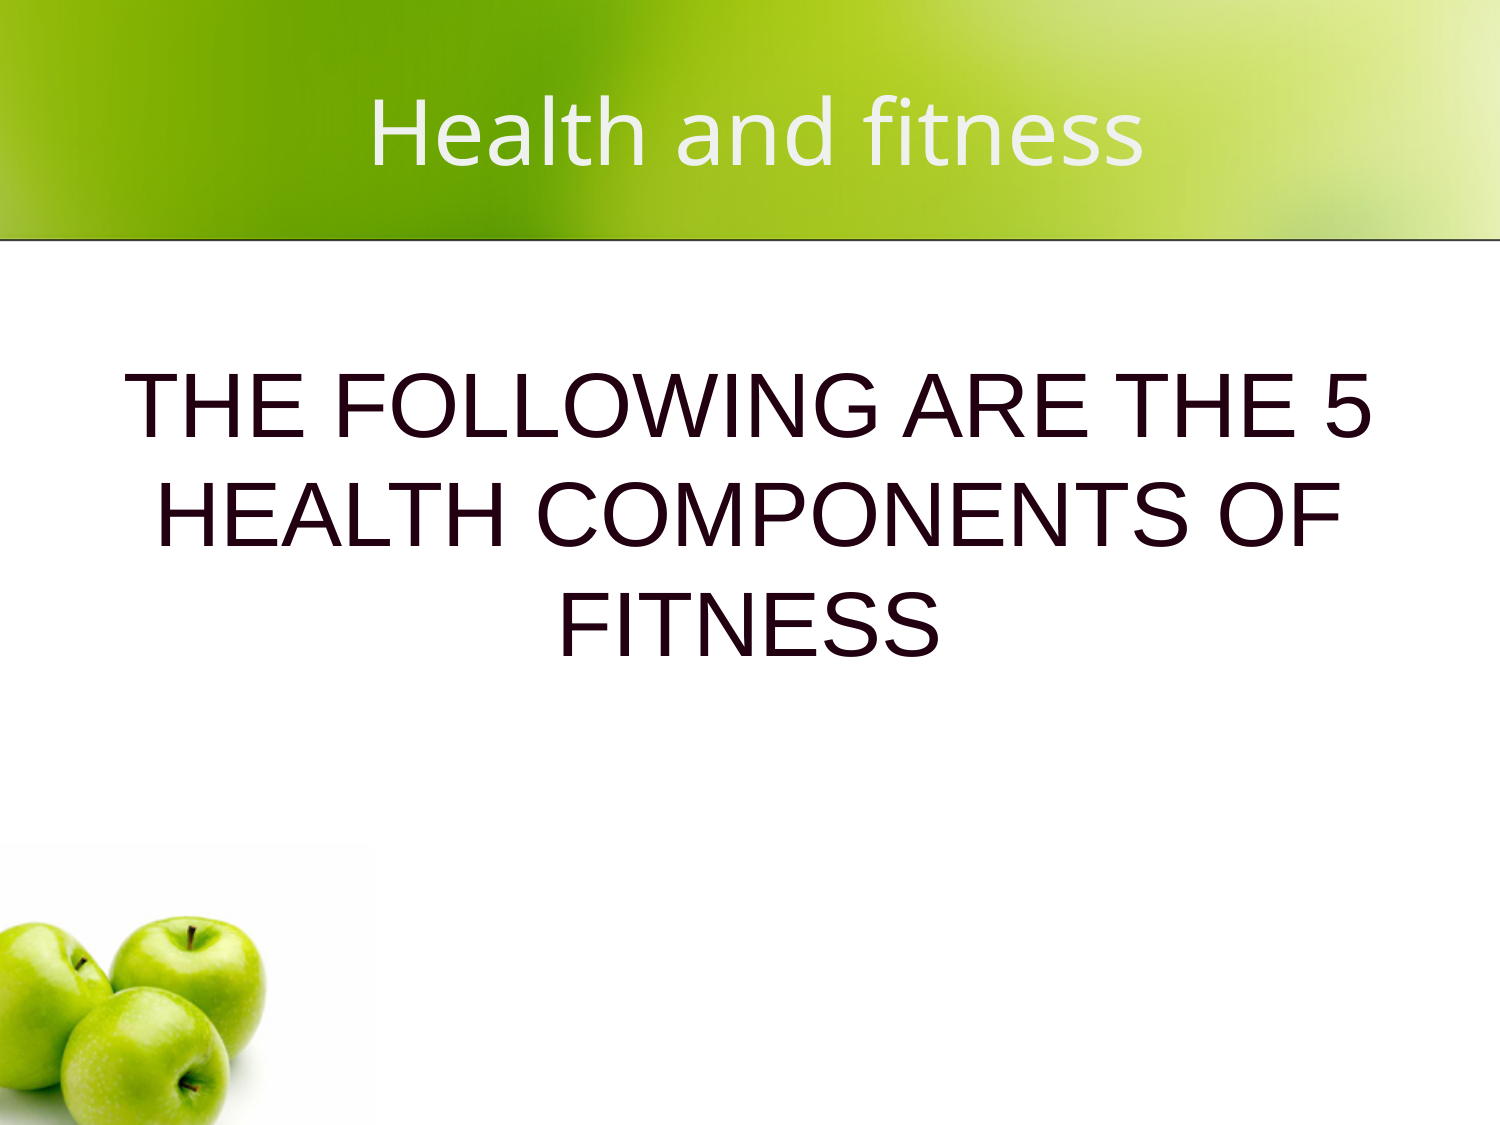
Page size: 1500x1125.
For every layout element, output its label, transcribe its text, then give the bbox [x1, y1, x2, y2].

picture [0, 683, 1500, 1125]
title Health and fitness [81, 34, 1433, 223]
text_box THE FOLLOWING ARE THE 5 HEALTH COMPONENTS OF FITNESS [0, 337, 1500, 683]
picture [0, 0, 1500, 337]
